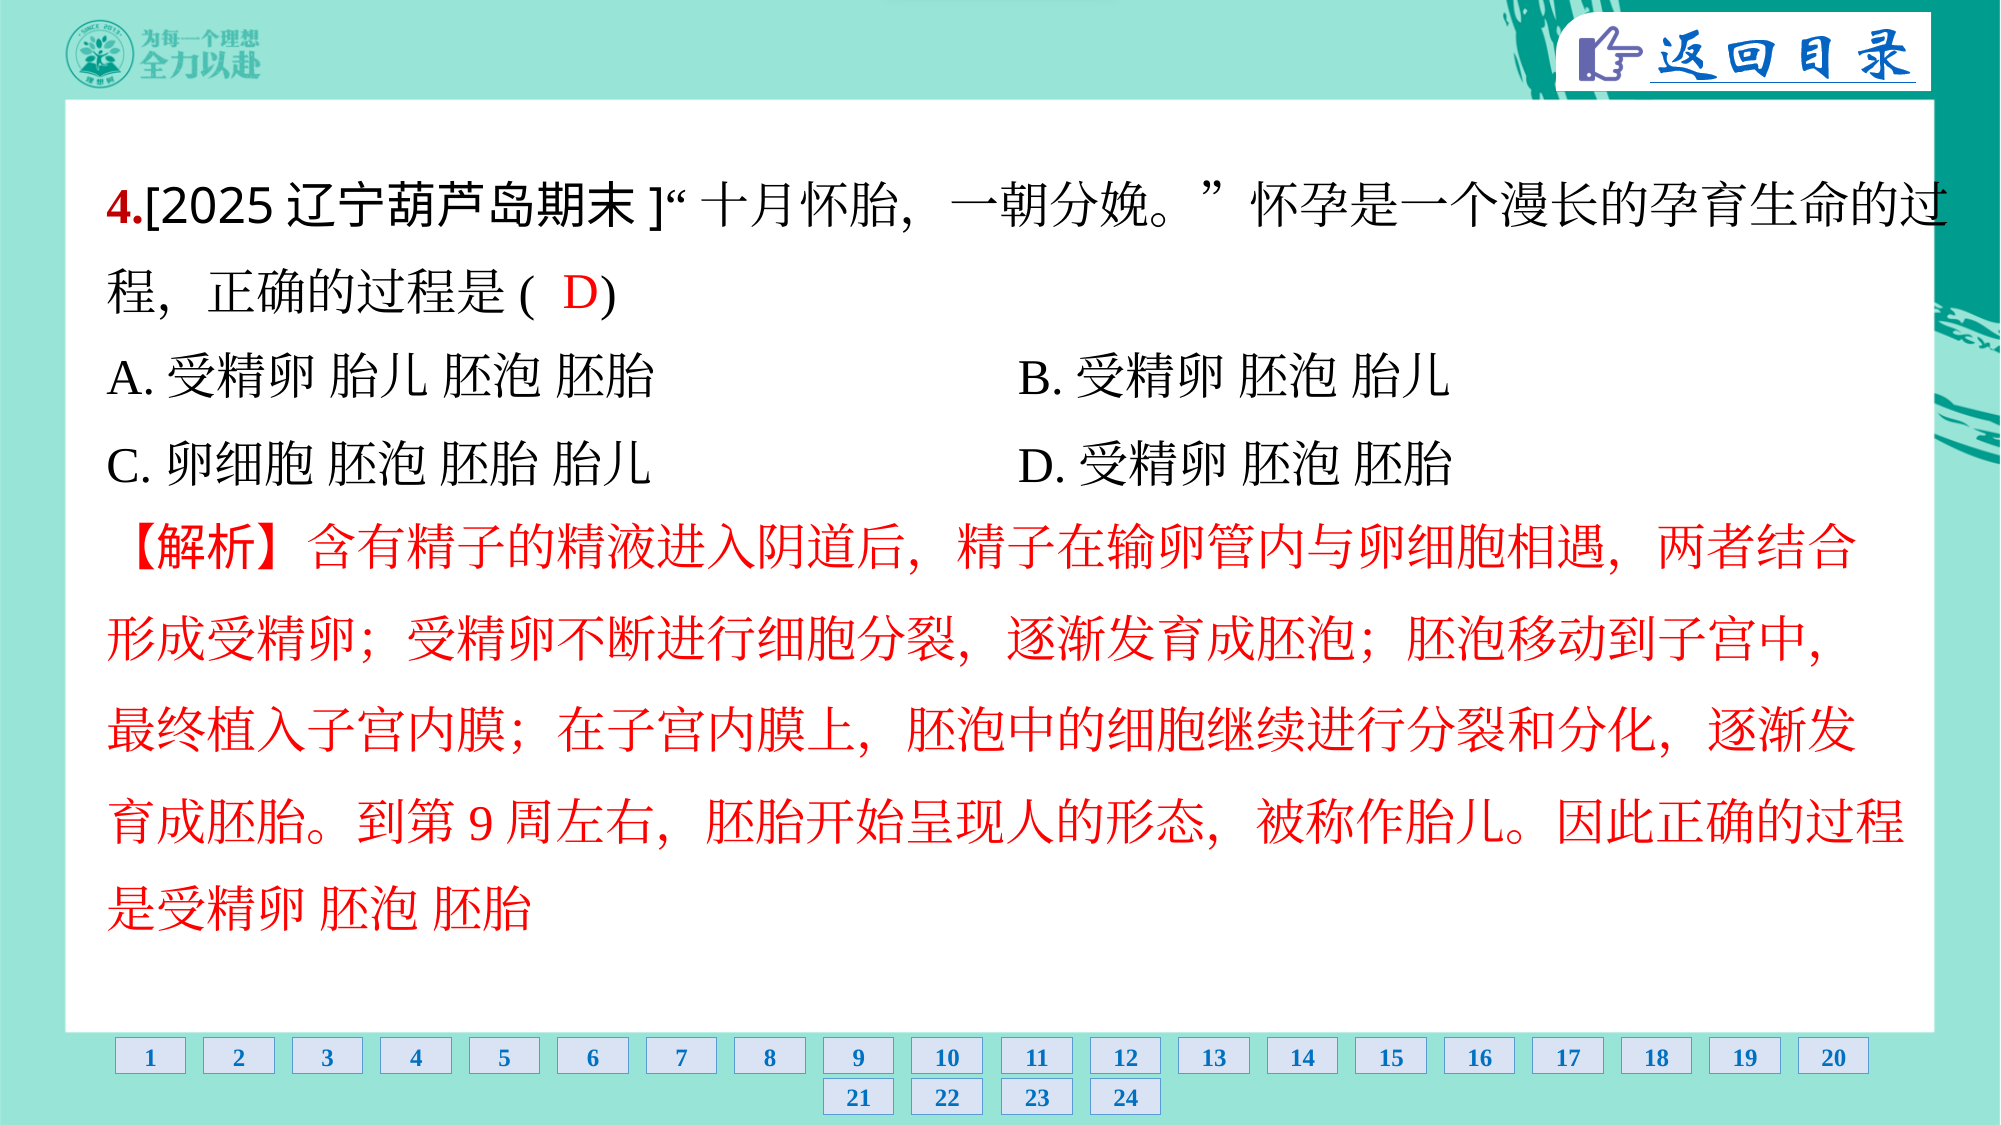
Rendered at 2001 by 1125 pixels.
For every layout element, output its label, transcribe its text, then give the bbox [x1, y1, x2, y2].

text_box D [544, 231, 617, 310]
text_box 4.[2025辽宁葫芦岛期末]“十月怀胎，一朝分娩。”怀孕是一个漫长的孕育生命的过 程，正确的过程是( ) [106, 141, 1895, 312]
picture [0, 0, 2000, 1125]
